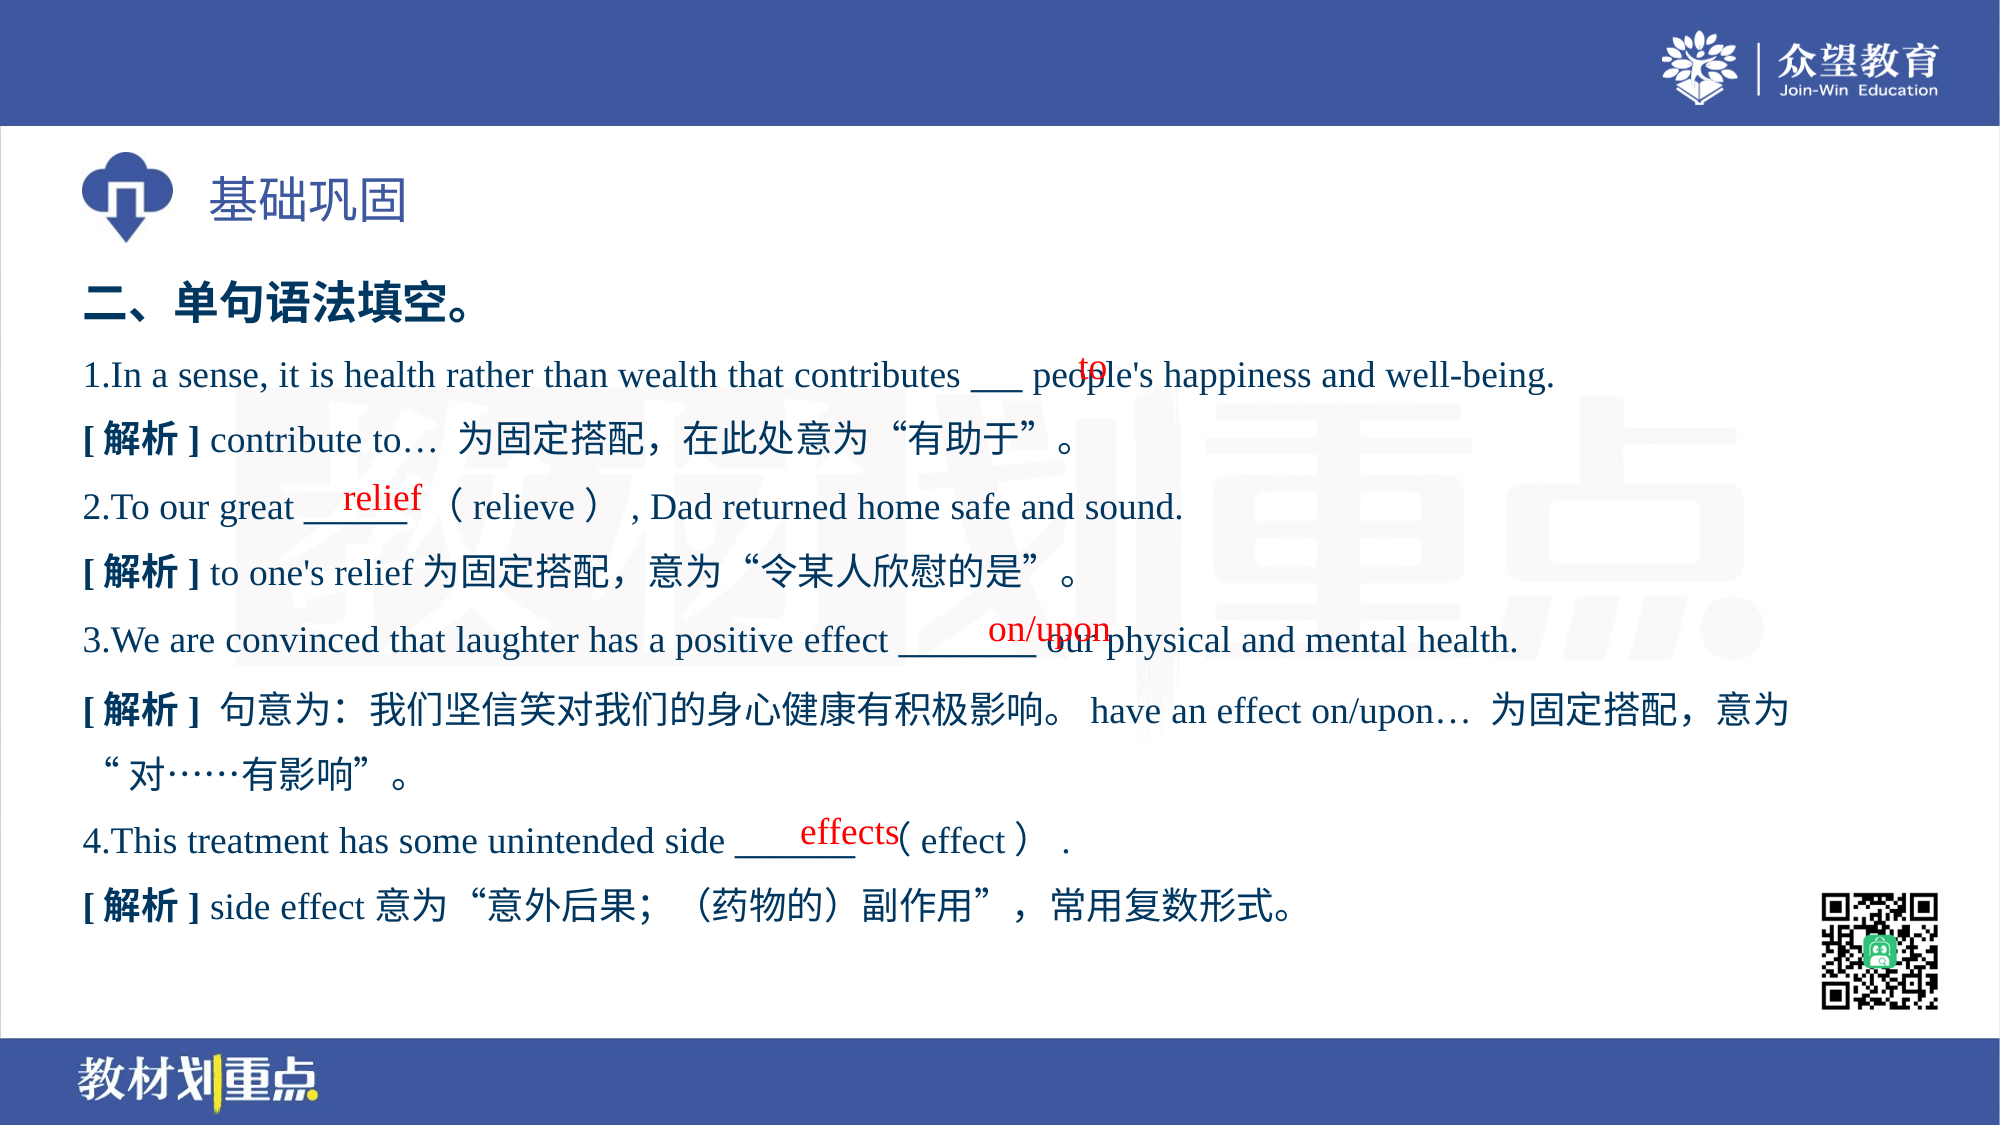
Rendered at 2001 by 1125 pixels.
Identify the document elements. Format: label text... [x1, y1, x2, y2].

text_box [解析] 句意为：我们坚信笑对我们的身心健康有积极影响。have an effect on/upon… 为固定搭配，意为 “对……有影响”。 [82, 662, 1817, 789]
text_box 4.This treatment has some unintended side _______ （effect）. [82, 796, 1817, 854]
text_box [解析] side effect意为“意外后果；（药物的）副作用”，常用复数形式。 [82, 862, 1817, 921]
text_box [解析] contribute to… 为固定搭配，在此处意为“有助于”。 [82, 395, 1817, 453]
text_box to [1064, 321, 1122, 381]
text_box 1.In a sense, it is health rather than wealth that contributes ___ people's happiness and well-being. [82, 330, 1817, 388]
text_box on/upon [974, 584, 1125, 643]
text_box effects [786, 787, 914, 846]
text_box relief [329, 453, 437, 512]
text_box [解析] to one's relief为固定搭配，意为“令某人欣慰的是”。 [82, 528, 1817, 587]
text_box 3.We are convinced that laughter has a positive effect ________ our physical and mental health. [82, 595, 1817, 653]
text_box 二、单句语法填空。 [82, 247, 1817, 330]
picture [0, 0, 2000, 1125]
text_box 2.To our great ______ （relieve）, Dad returned home safe and sound. [82, 461, 1817, 520]
